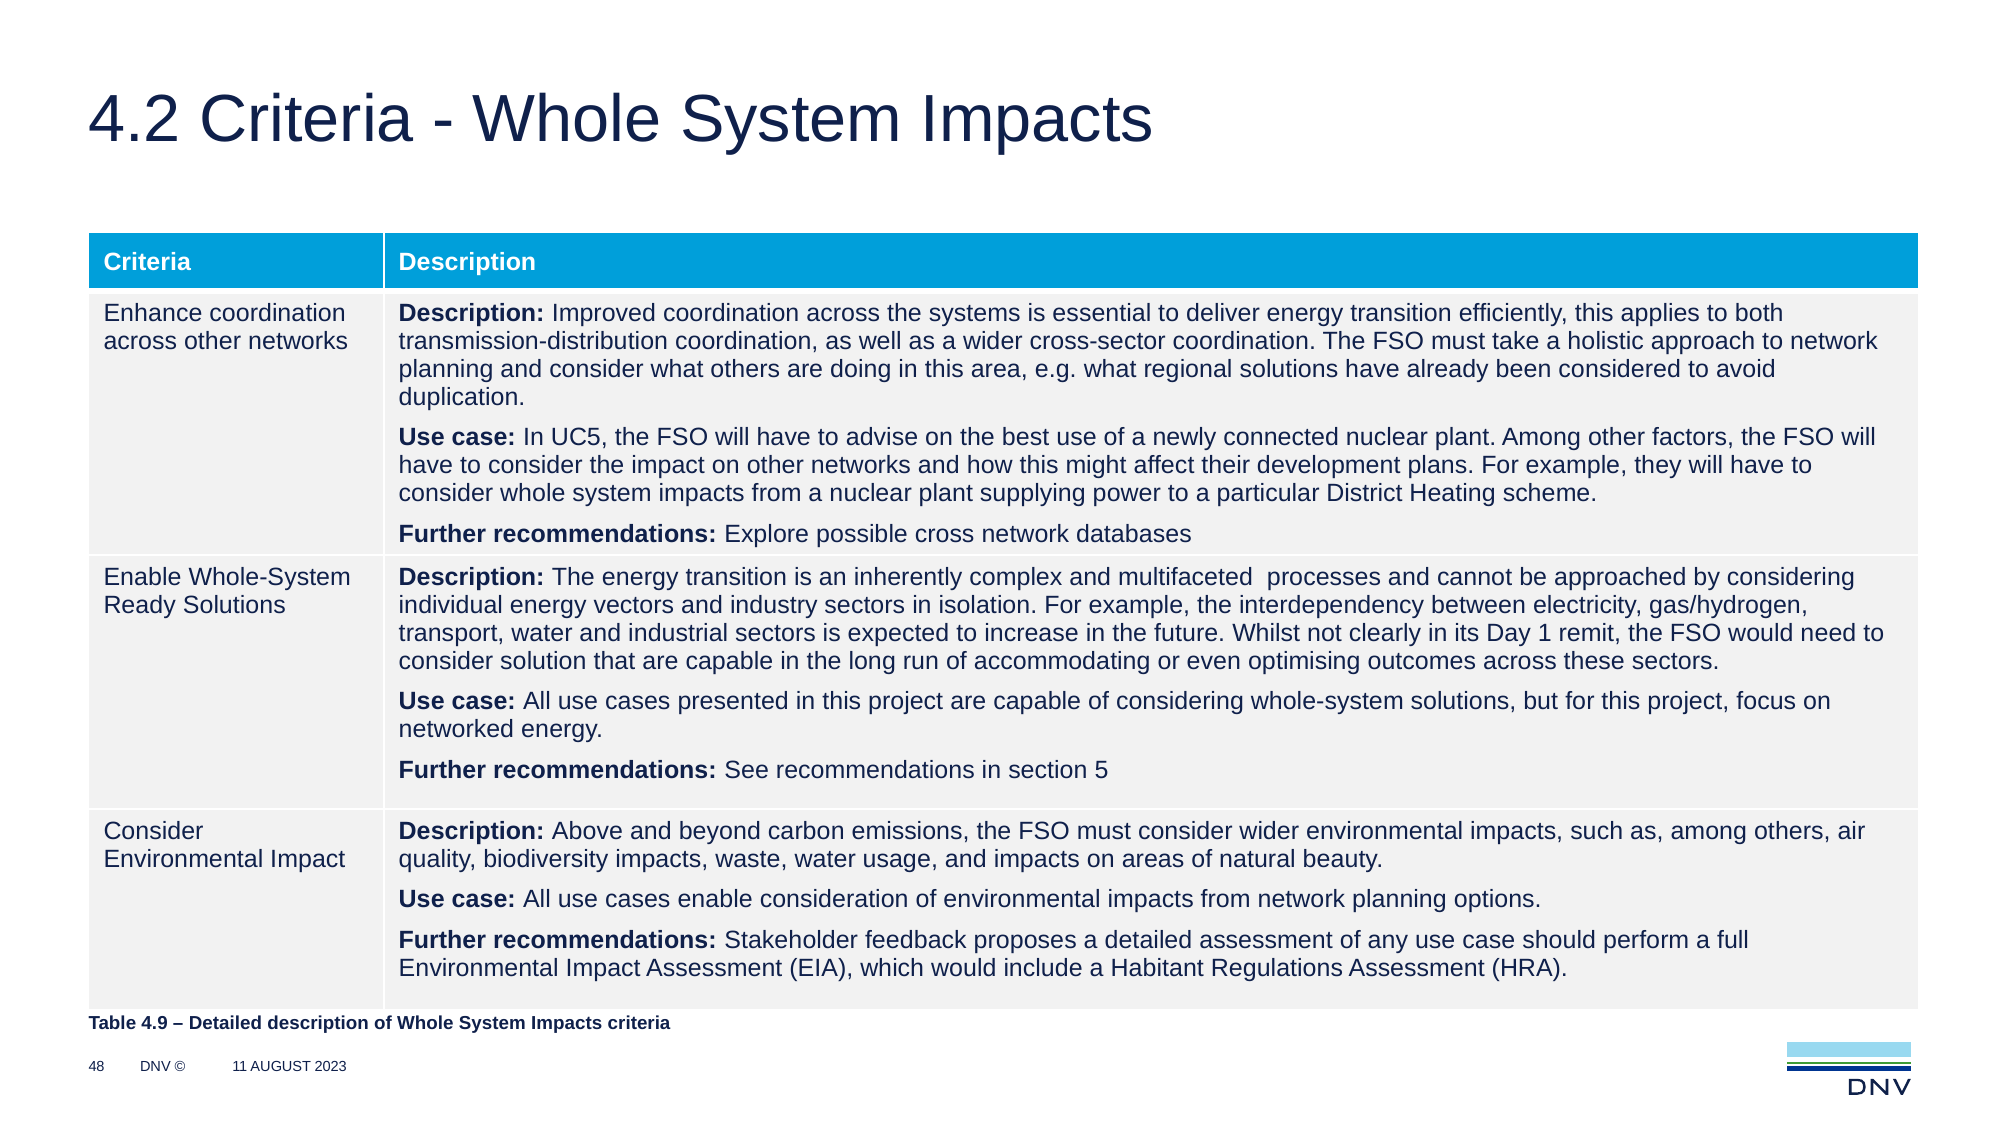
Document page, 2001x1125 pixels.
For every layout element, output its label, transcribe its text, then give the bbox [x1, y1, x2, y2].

text_box Table 4.9 – Detailed description of Whole System Impacts criteria [88, 1010, 957, 1034]
table_cell Consider Environmental Impact [89, 810, 383, 1009]
table_cell Description: Improved coordination across the systems is essential to deliver energy transition efficiently, this applies to both transmission-distribution coordination, as well as a wider cross-sector coordination. The FSO must take a holistic approach to network planning and consider what others are doing in this area, e.g. what regional solutions have already been considered to avoid duplication. Use case: In UC5, the FSO will have to advise on the best use of a newly connected nuclear plant. Among other factors, the FSO will have to consider the impact on other networks and how this might affect their development plans. For example, they will have to consider whole system impacts from a nuclear plant supplying power to a particular District Heating scheme. Further recommendations: Explore possible cross network databases [385, 294, 1918, 554]
table_cell Enable Whole-System Ready Solutions [89, 556, 383, 808]
table_header Description [385, 233, 1918, 288]
table_cell Enhance coordination across other networks [89, 294, 383, 554]
slide_number 48 [88, 1056, 133, 1082]
table_cell Description: Above and beyond carbon emissions, the FSO must consider wider environmental impacts, such as, among others, air quality, biodiversity impacts, waste, water usage, and impacts on areas of natural beauty. Use case: All use cases enable consideration of environmental impacts from network planning options. Further recommendations: Stakeholder feedback proposes a detailed assessment of any use case should perform a full Environmental Impact Assessment (EIA), which would include a Habitant Regulations Assessment (HRA). [385, 810, 1918, 1009]
title 4.2 Criteria - Whole System Impacts [88, 88, 1912, 168]
table_cell Description: The energy transition is an inherently complex and multifaceted processes and cannot be approached by considering individual energy vectors and industry sectors in isolation. For example, the interdependency between electricity, gas/hydrogen, transport, water and industrial sectors is expected to increase in the future. Whilst not clearly in its Day 1 remit, the FSO would need to consider solution that are capable in the long run of accommodating or even optimising outcomes across these sectors. Use case: All use cases presented in this project are capable of considering whole-system solutions, but for this project, focus on networked energy. Further recommendations: See recommendations in section 5 [385, 556, 1918, 808]
table_header Criteria [89, 233, 383, 288]
